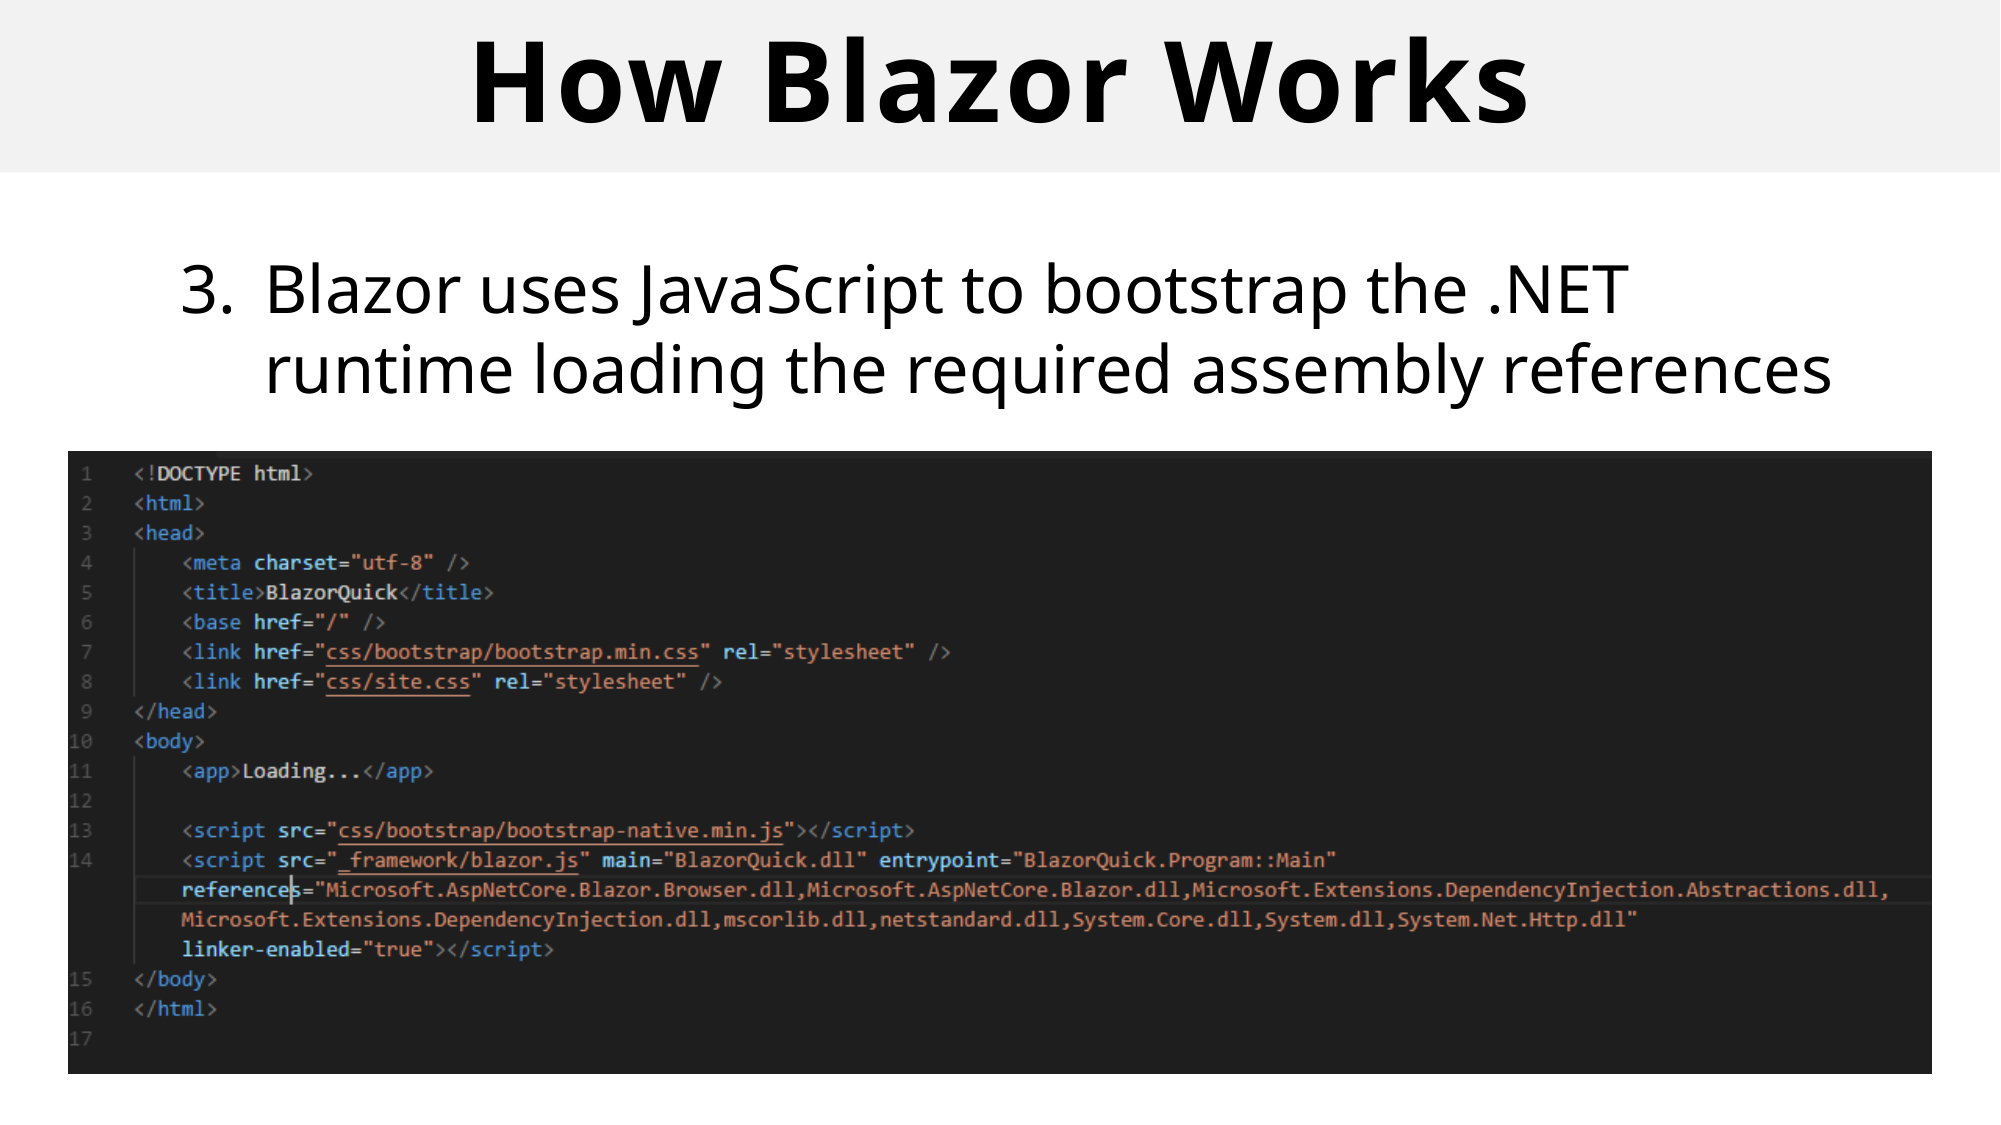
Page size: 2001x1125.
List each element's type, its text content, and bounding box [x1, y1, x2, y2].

picture [68, 451, 1932, 1074]
title How Blazor Works [0, 0, 2000, 172]
text_box Blazor uses JavaScript to bootstrap the .NET runtime loading the required assembly references [0, 172, 2000, 483]
